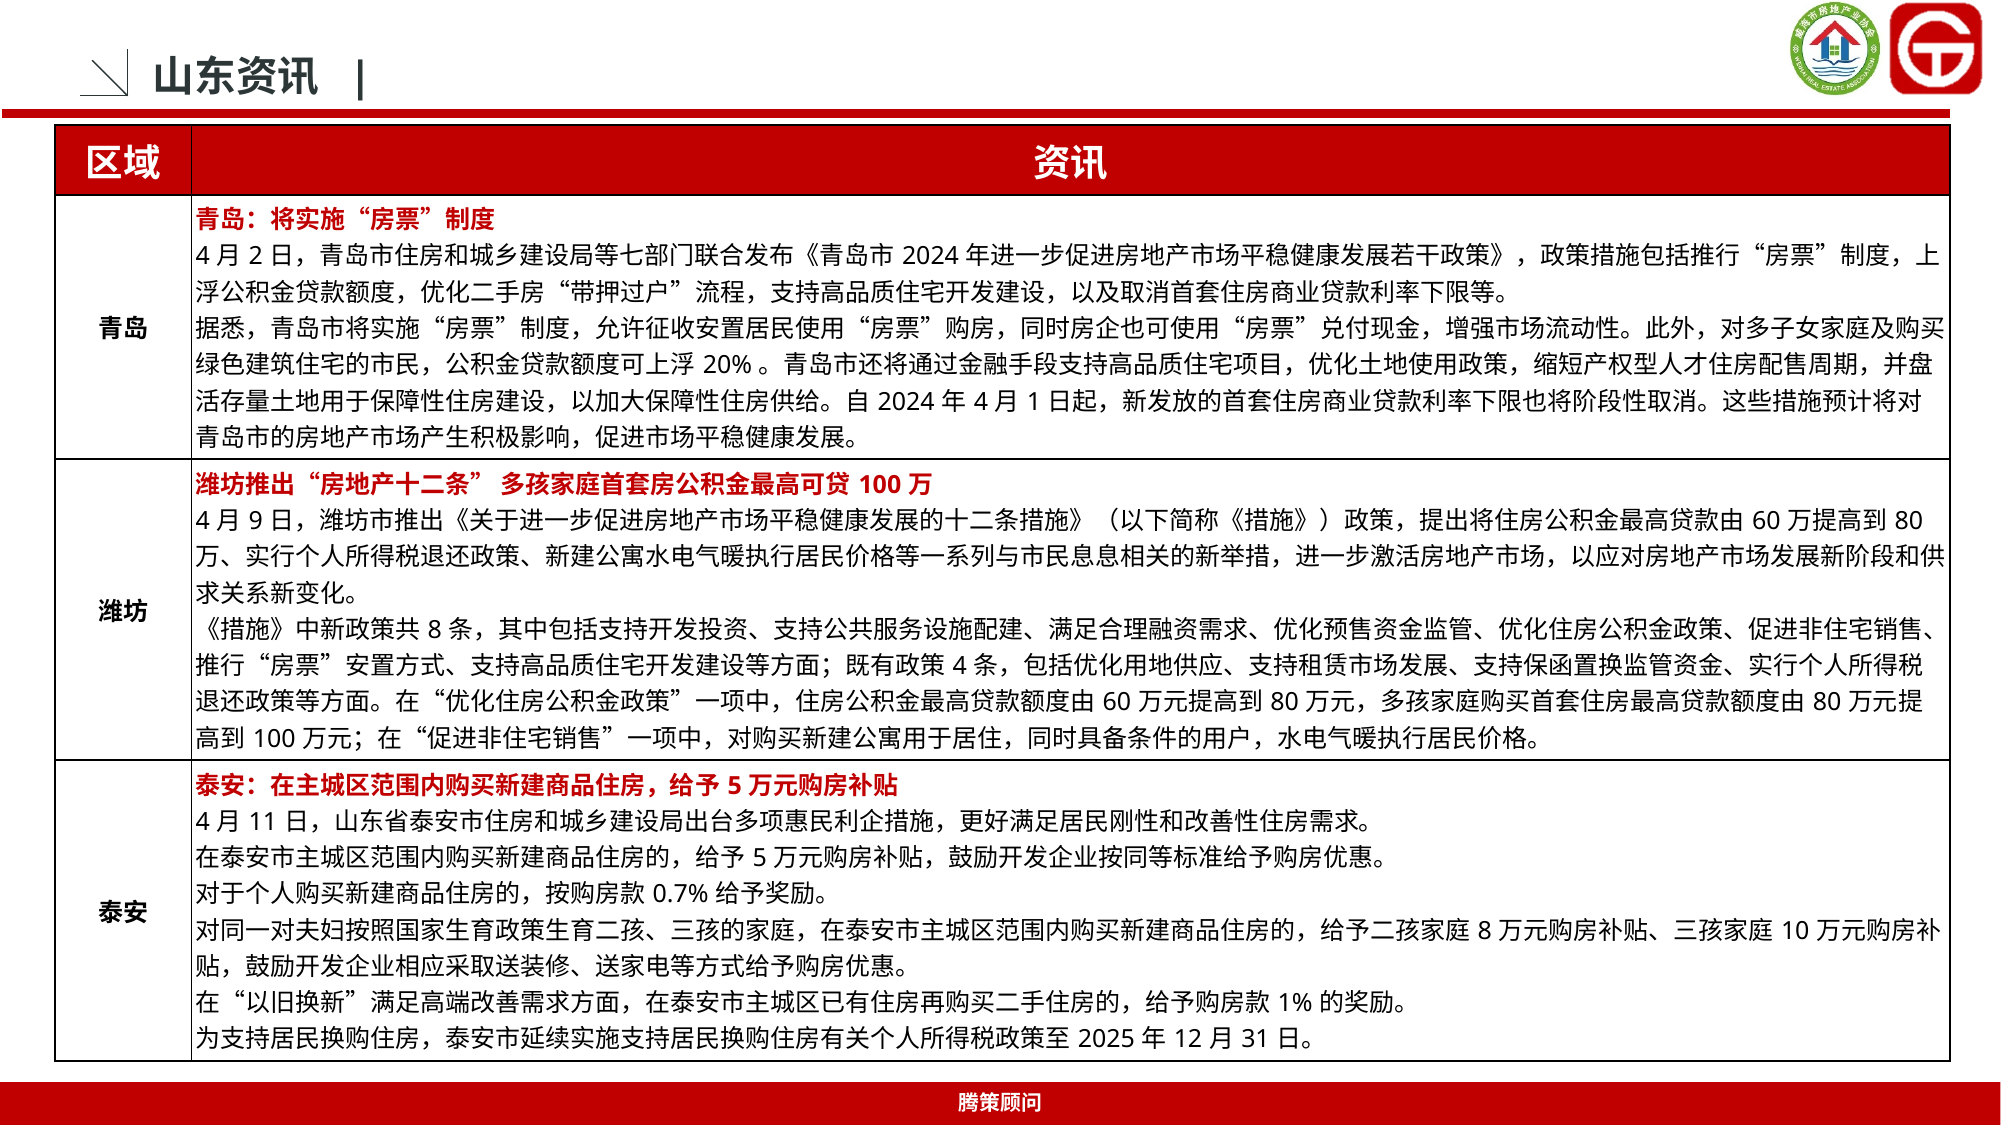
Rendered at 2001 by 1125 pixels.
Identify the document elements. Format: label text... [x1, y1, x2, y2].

table_cell 泰安：在主城区范围内购买新建商品住房，给予5万元购房补贴 4月11日，山东省泰安市住房和城乡建设局出台多项惠民利企措施，更好满足居民刚性和改善性住房需求。 在泰安市主城区范围内购买新建商品住房的，给予5万元购房补贴，鼓励开发企业按同等标准给予购房优惠。 对于个人购买新建商品住房的，按购房款0.7%给予奖励。 对同一对夫妇按照国家生育政策生育二孩、三孩的家庭，在泰安市主城区范围内购买新建商品住房的，给予二孩家庭8万元购房补贴、三孩家庭10万元购房补贴，鼓励开发企业相应采取送装修、送家电等方式给予购房优惠。 在“以旧换新”满足高端改善需求方面，在泰安市主城区已有住房再购买二手住房的，给予购房款1%的奖励。 为支持居民换购住房，泰安市延续实施支持居民换购住房有关个人所得税政策至2025年12月31日。 [192, 761, 1949, 1060]
table_header 资讯 [192, 126, 1949, 194]
table_header 区域 [56, 126, 191, 194]
picture [1786, 0, 1989, 98]
table_cell 青岛：将实施“房票”制度 4月2日，青岛市住房和城乡建设局等七部门联合发布《青岛市2024年进一步促进房地产市场平稳健康发展若干政策》，政策措施包括推行“房票”制度，上浮公积金贷款额度，优化二手房“带押过户”流程，支持高品质住宅开发建设，以及取消首套住房商业贷款利率下限等。 据悉，青岛市将实施“房票”制度，允许征收安置居民使用“房票”购房，同时房企也可使用“房票”兑付现金，增强市场流动性。此外，对多子女家庭及购买绿色建筑住宅的市民，公积金贷款额度可上浮20%。青岛市还将通过金融手段支持高品质住宅项目，优化土地使用政策，缩短产权型人才住房配售周期，并盘活存量土地用于保障性住房建设，以加大保障性住房供给。自2024年4月1日起，新发放的首套住房商业贷款利率下限也将阶段性取消。这些措施预计将对青岛市的房地产市场产生积极影响，促进市场平稳健康发展。 [192, 196, 1949, 458]
table_cell 青岛 [56, 196, 191, 458]
table_cell 潍坊推出“房地产十二条” 多孩家庭首套房公积金最高可贷100万 4月9日，潍坊市推出《关于进一步促进房地产市场平稳健康发展的十二条措施》（以下简称《措施》）政策，提出将住房公积金最高贷款由60万提高到80万、实行个人所得税退还政策、新建公寓水电气暖执行居民价格等一系列与市民息息相关的新举措，进一步激活房地产市场，以应对房地产市场发展新阶段和供求关系新变化。 《措施》中新政策共8条，其中包括支持开发投资、支持公共服务设施配建、满足合理融资需求、优化预售资金监管、优化住房公积金政策、促进非住宅销售、推行“房票”安置方式、支持高品质住宅开发建设等方面；既有政策4条，包括优化用地供应、支持租赁市场发展、支持保函置换监管资金、实行个人所得税退还政策等方面。在“优化住房公积金政策”一项中，住房公积金最高贷款额度由60万元提高到80万元，多孩家庭购买首套住房最高贷款额度由80万元提高到100万元；在“促进非住宅销售”一项中，对购买新建公寓用于居住，同时具备条件的用户，水电气暖执行居民价格。 [192, 460, 1949, 759]
table_cell 泰安 [56, 761, 191, 1060]
table_cell 潍坊 [56, 460, 191, 759]
text_box 山东资讯 | [138, 41, 1236, 108]
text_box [80, 48, 128, 96]
